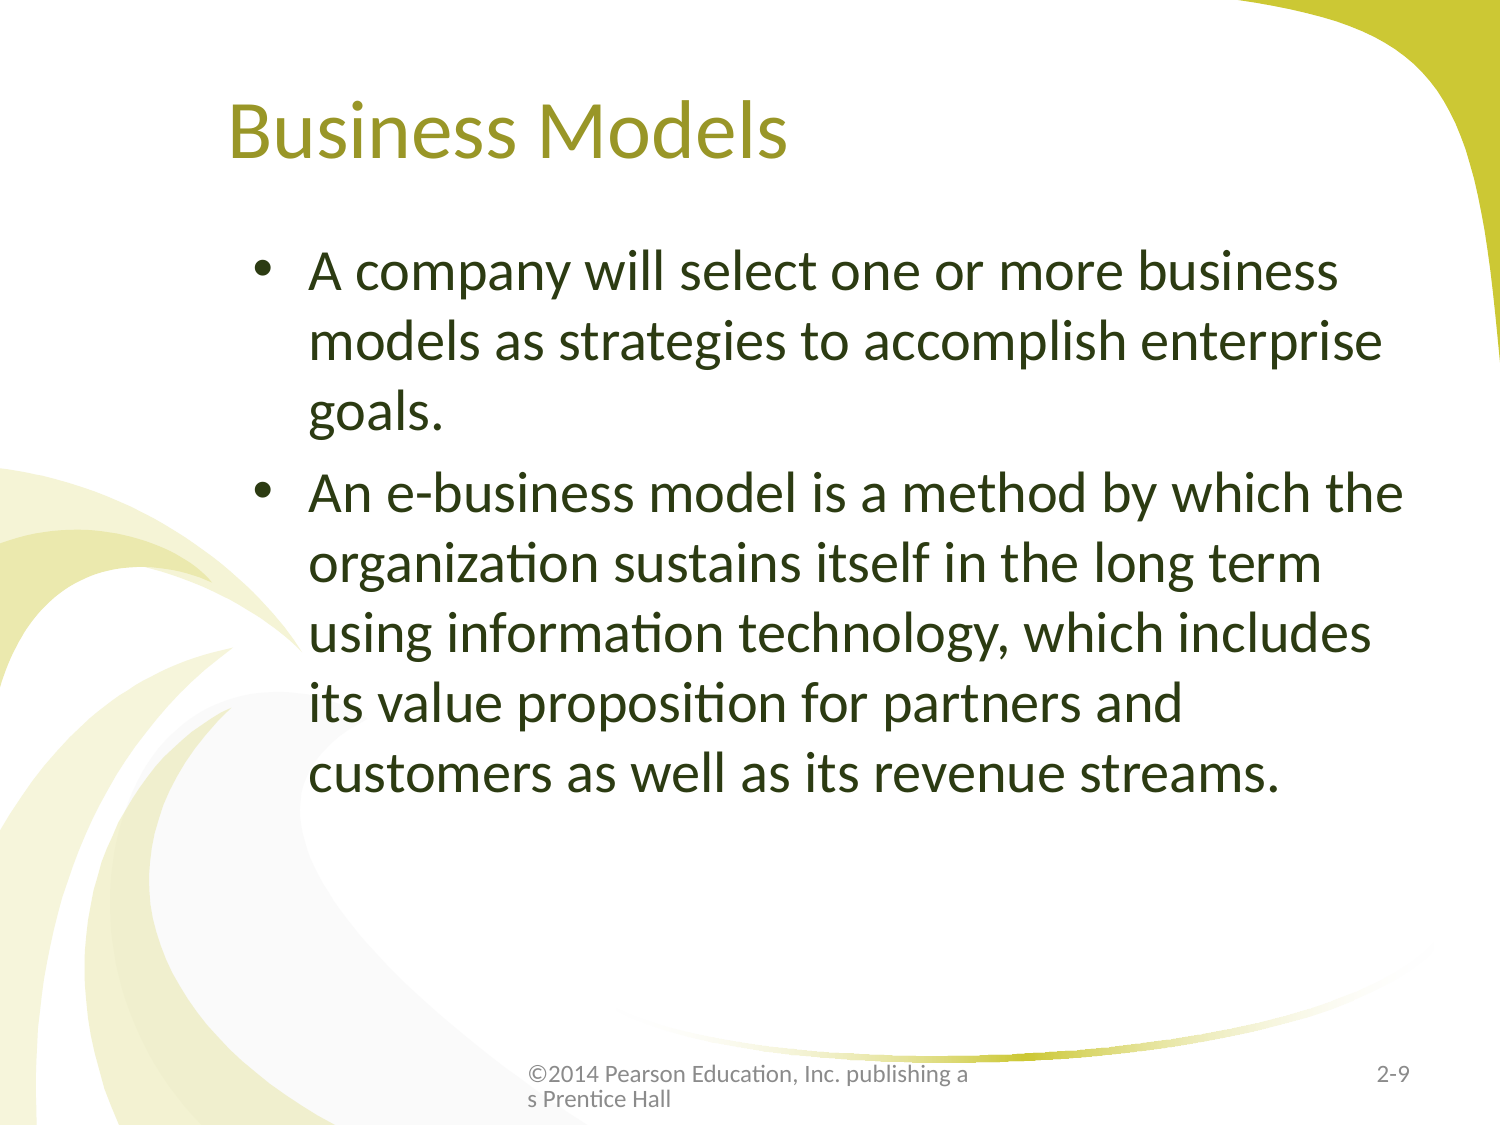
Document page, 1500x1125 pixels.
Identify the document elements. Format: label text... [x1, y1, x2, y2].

slide_number 2-9 [1074, 1042, 1425, 1103]
title Business Models [212, 37, 1438, 213]
list A company will select one or more business models as strategies to accomplish enterprise goals. An e-business model is a method by which the organization sustains itself in the long term using information technology, which includes its value proposition for partners and customers as well as its revenue streams. [237, 224, 1438, 1000]
footer ©2014 Pearson Education, Inc. publishing as Prentice Hall [512, 1042, 988, 1103]
